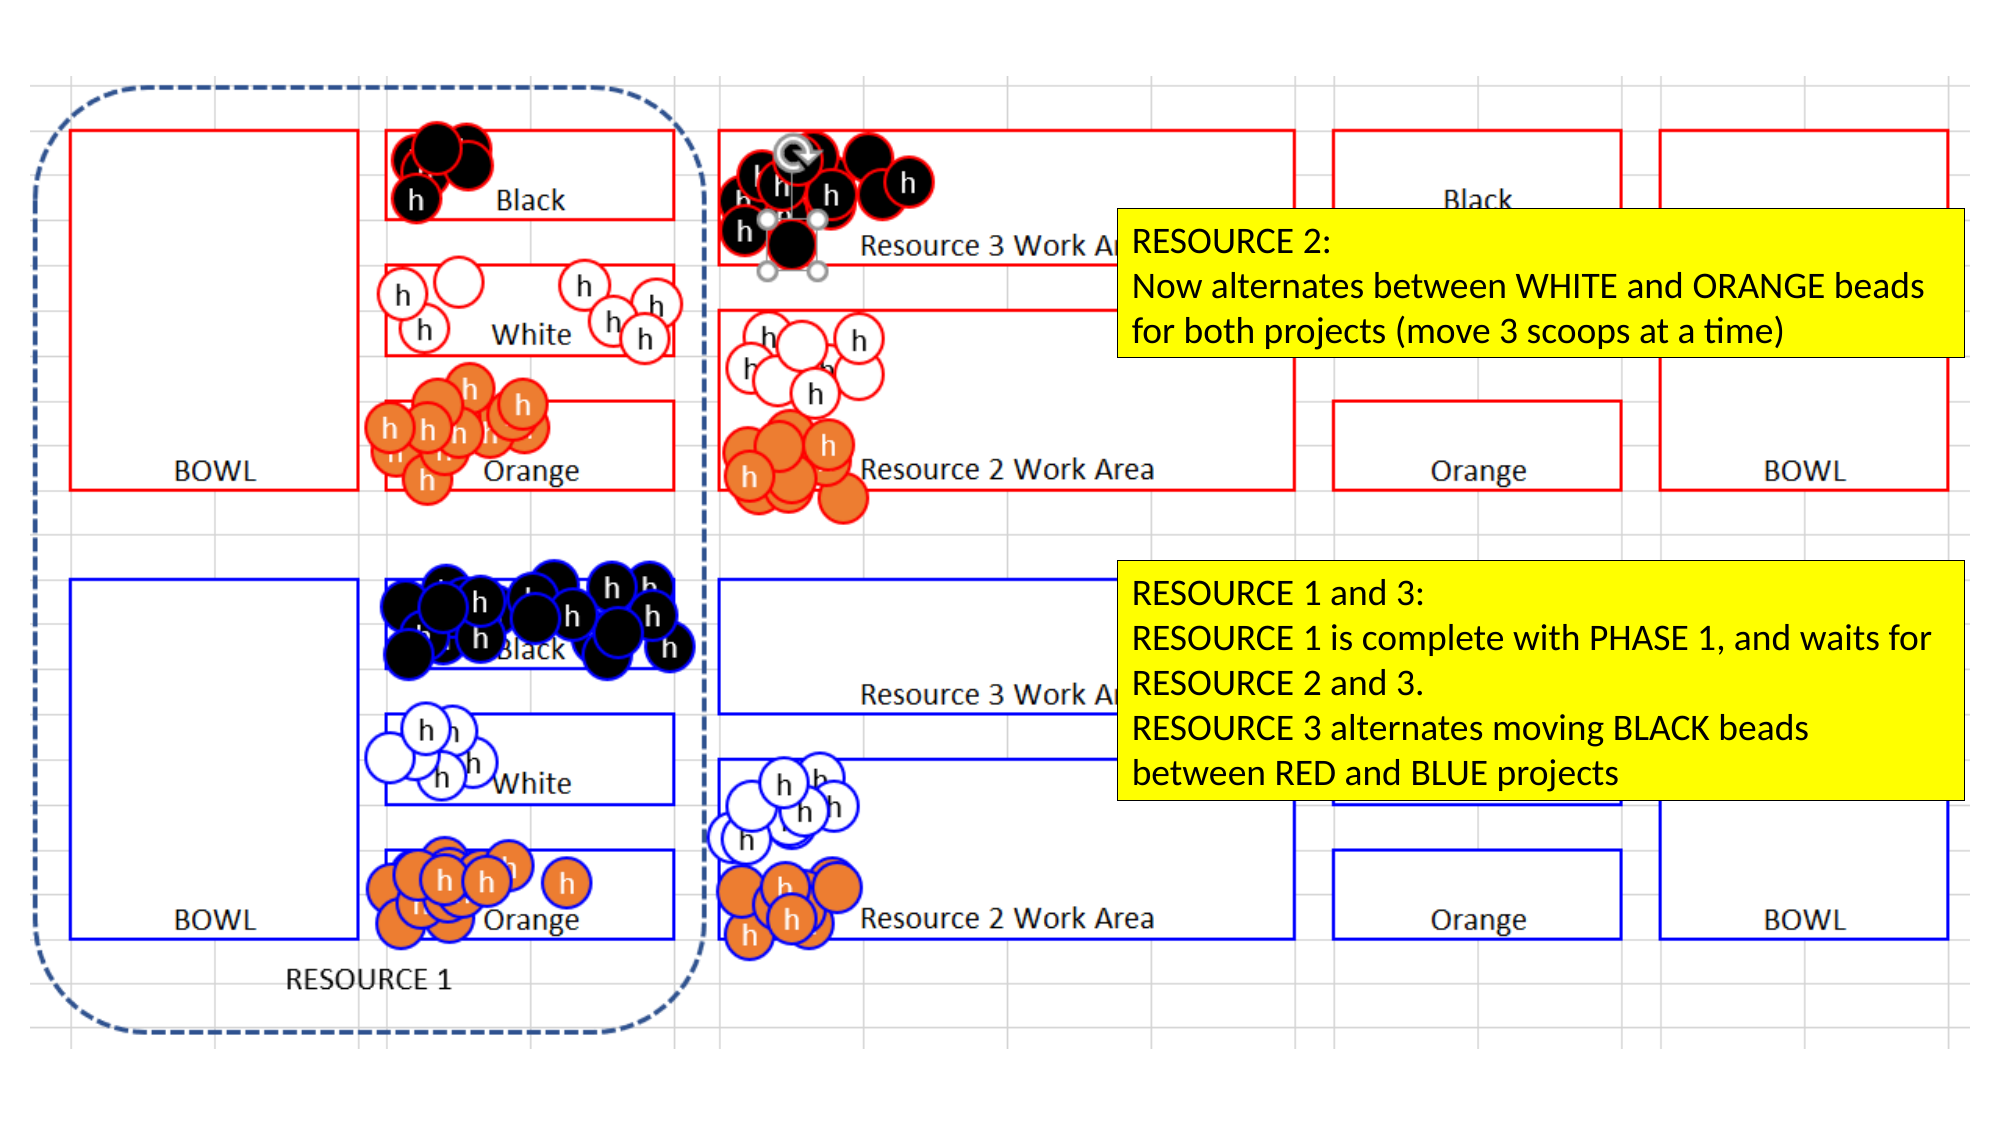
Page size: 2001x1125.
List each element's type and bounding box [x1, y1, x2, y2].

picture [30, 76, 1970, 1049]
